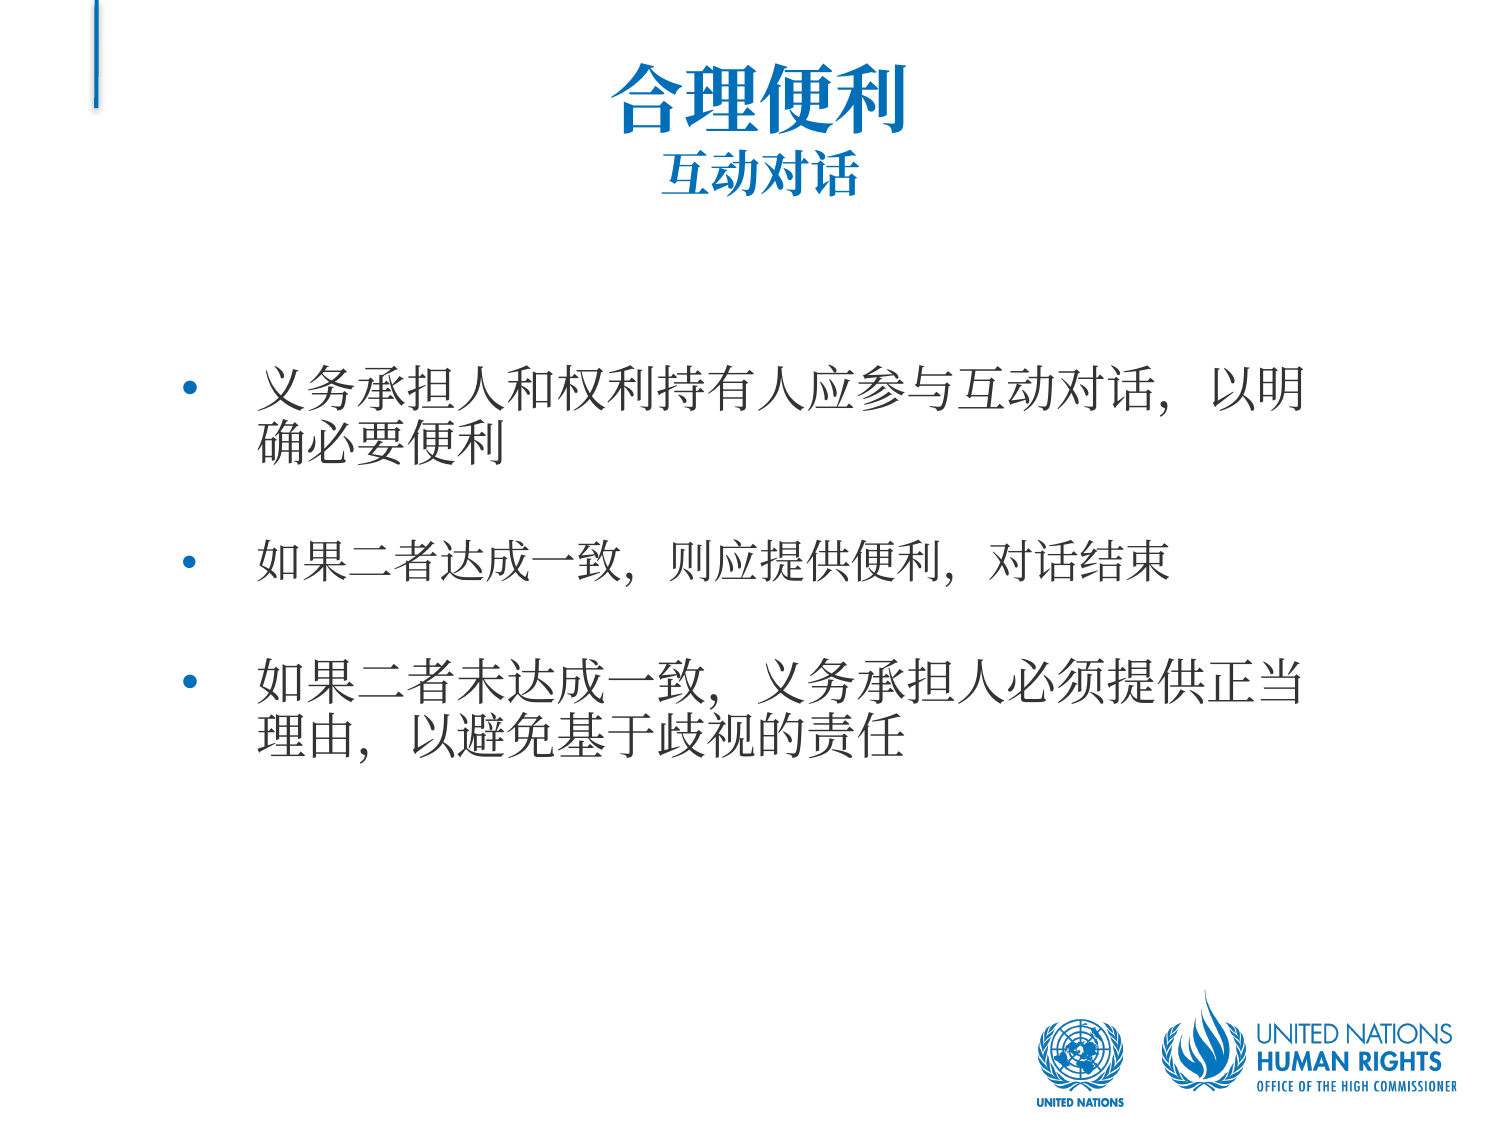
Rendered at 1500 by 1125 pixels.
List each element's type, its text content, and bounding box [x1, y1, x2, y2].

title 合理便利 互动对话 [64, 45, 1456, 224]
picture [1037, 990, 1457, 1107]
text_box 义务承担人和权利持有人应参与互动对话，以明确必要便利 如果二者达成一致，则应提供便利，对话结束 如果二者未达成一致，义务承担人必须提供正当理由，以避免基于歧视的责任 [166, 256, 1325, 925]
